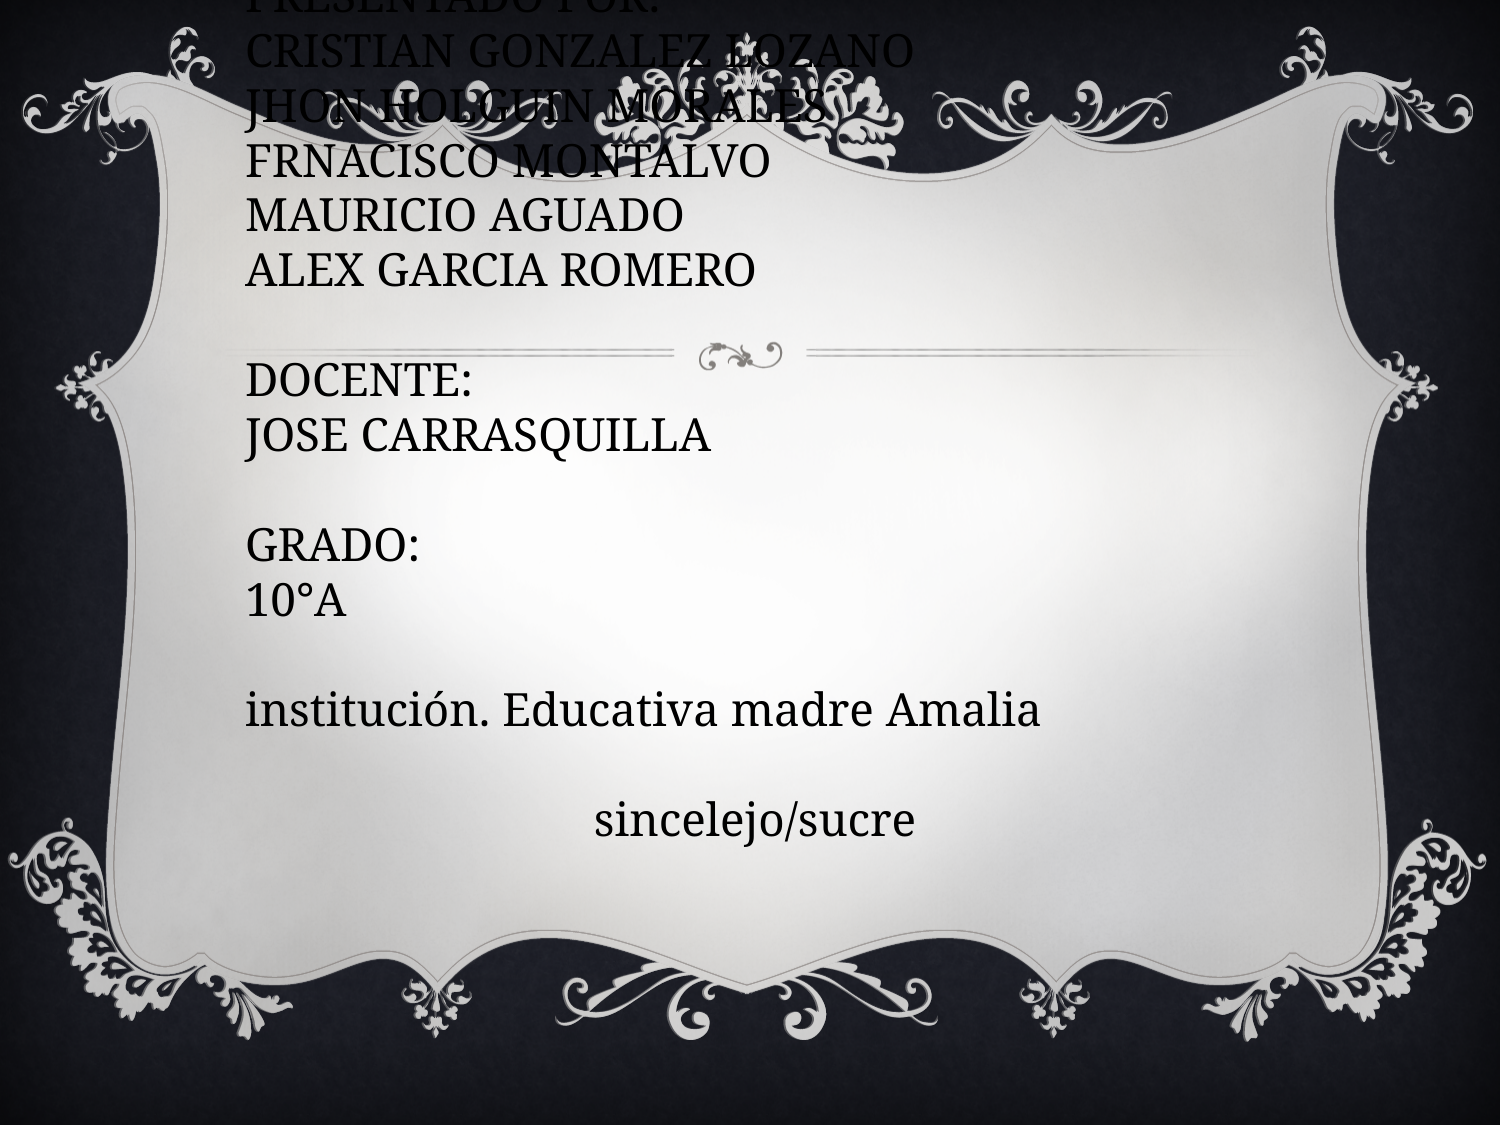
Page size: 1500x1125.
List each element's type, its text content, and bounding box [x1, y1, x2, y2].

picture [0, 0, 1500, 1125]
text_box PRESENTADO POR: CRISTIAN GONZALEZ LOZANO JHON HOLGUIN MORALES FRNACISCO MONTALVO MAURICIO AGUADO ALEX GARCIA ROMERO DOCENTE: JOSE CARRASQUILLA GRADO: 10°A institución. Educativa madre Amalia sincelejo/sucre [230, 184, 1281, 854]
